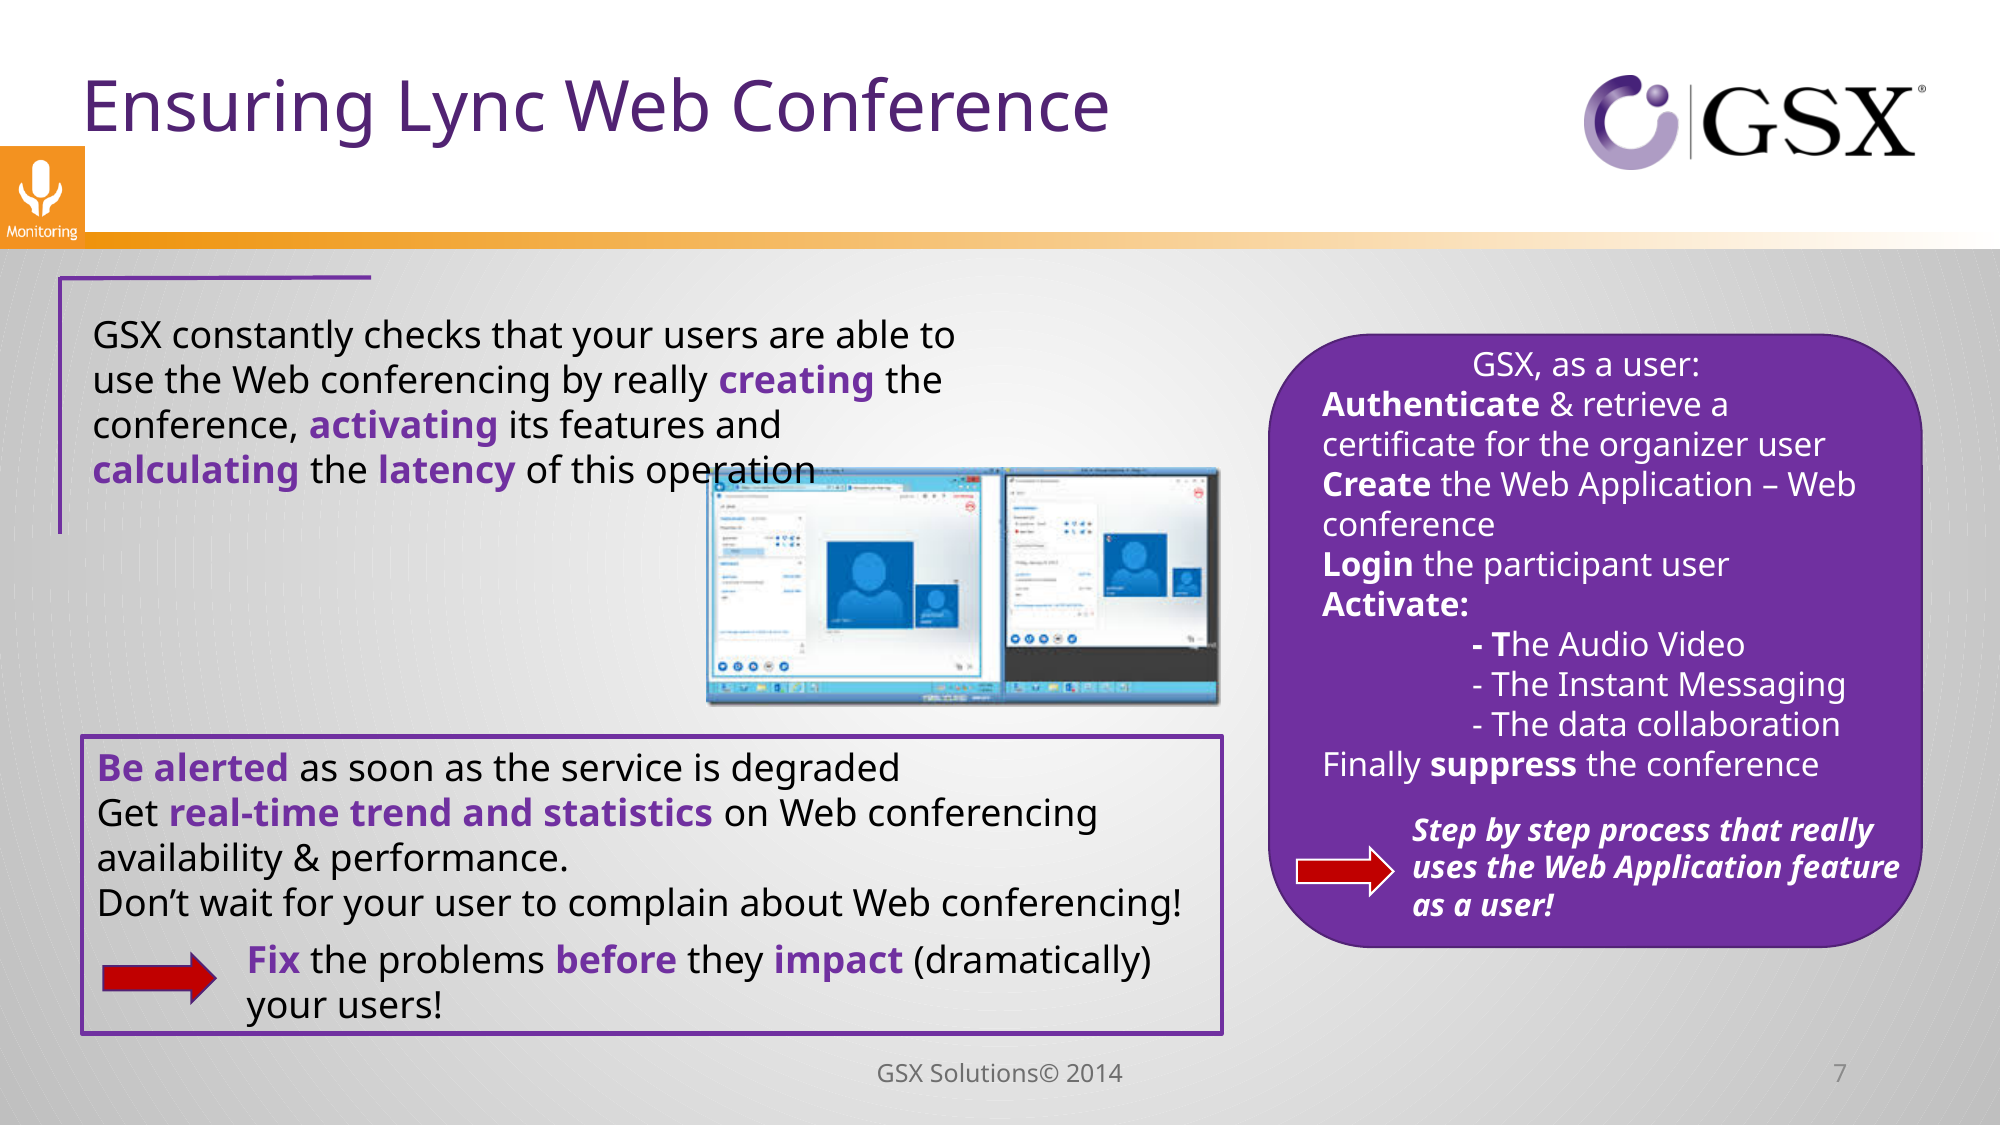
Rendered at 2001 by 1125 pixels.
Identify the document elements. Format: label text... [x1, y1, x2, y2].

text_box [0, 232, 2000, 250]
text_box GSX constantly checks that your users are able to use the Web conferencing by really creating the conference, activating its features and calculating the latency of this operation [372, 303, 972, 499]
title Ensuring Lync Web Conference [66, 0, 1549, 217]
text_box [1269, 334, 1922, 948]
text_box 7 [1412, 1042, 1863, 1103]
text_box [102, 951, 218, 1005]
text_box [60, 277, 372, 535]
picture [706, 467, 1221, 707]
picture [1584, 75, 1926, 170]
footer GSX Solutions© 2014 [662, 1042, 1338, 1103]
picture [0, 146, 85, 249]
text_box Be alerted as soon as the service is degraded Get real-time trend and statistics on Web conferencing availability & performance. Don’t wait for your user to complain about Web conferencing! Fix the problems before they impact (dramatically) your users! [81, 736, 1222, 1034]
